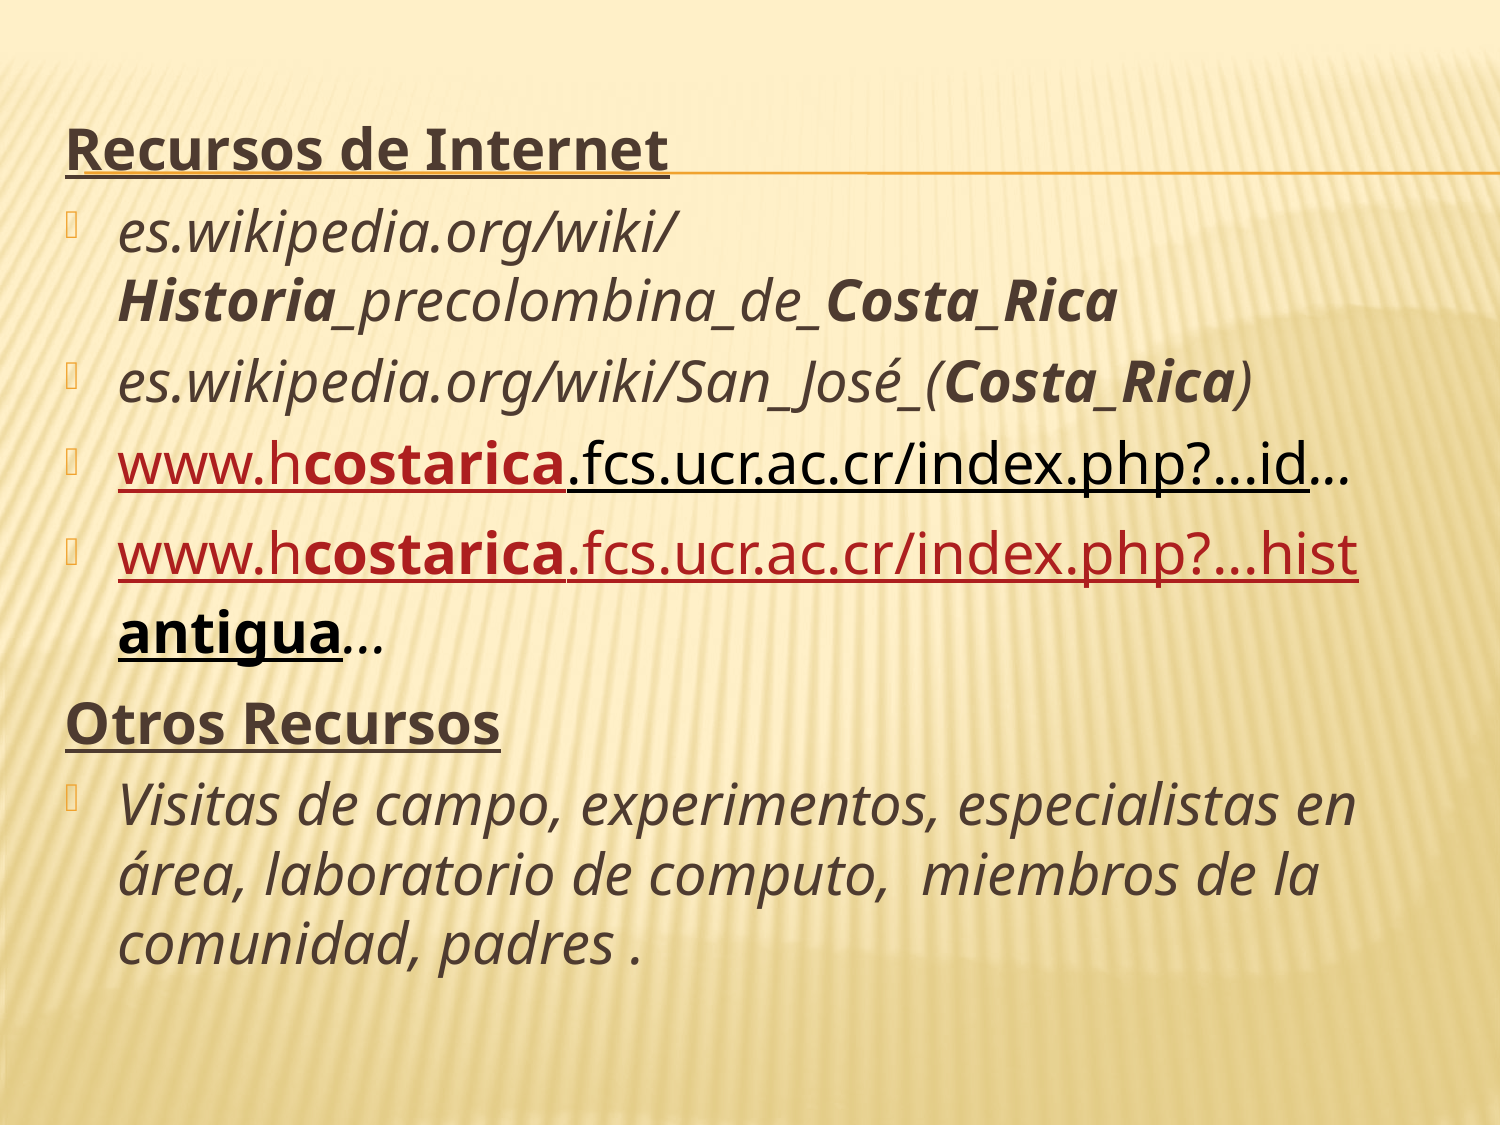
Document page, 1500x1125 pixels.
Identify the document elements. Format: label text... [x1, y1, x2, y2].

list Recursos de Internet es.wikipedia.org/wiki/Historia_precolombina_de_Costa_Rica es.wikipedia.org/wiki/San_José_(Costa_Rica) www.hcostarica.fcs.ucr.ac.cr/index.php?...id... www.hcostarica.fcs.ucr.ac.cr/index.php?...histantigua... Otros Recursos Visitas de campo, experimentos, especialistas en área, laboratorio de computo, miembros de la comunidad, padres . [50, 105, 1475, 998]
